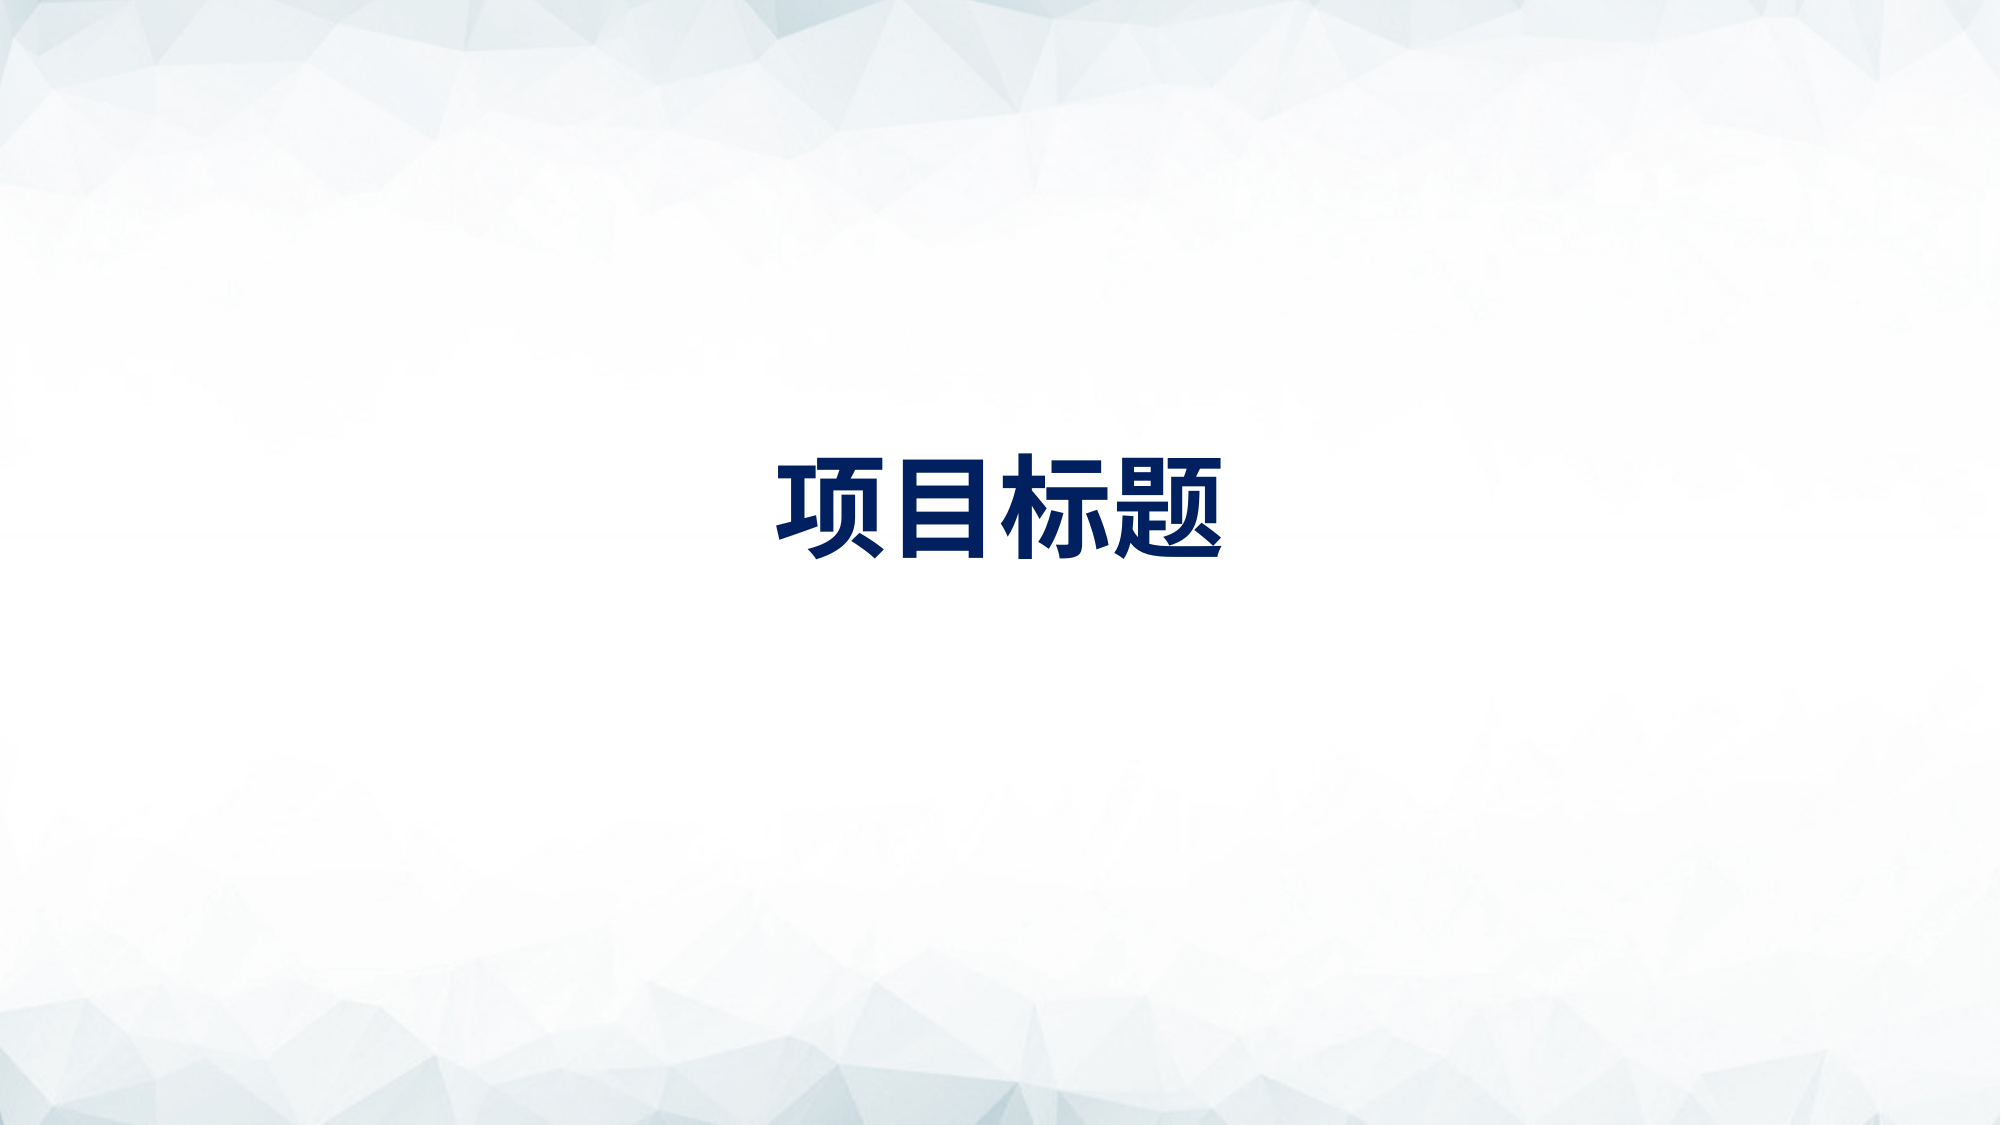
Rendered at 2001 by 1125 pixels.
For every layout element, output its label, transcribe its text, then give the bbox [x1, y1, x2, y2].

text_box 项目标题 [371, 429, 1629, 606]
picture [0, 0, 2001, 1125]
